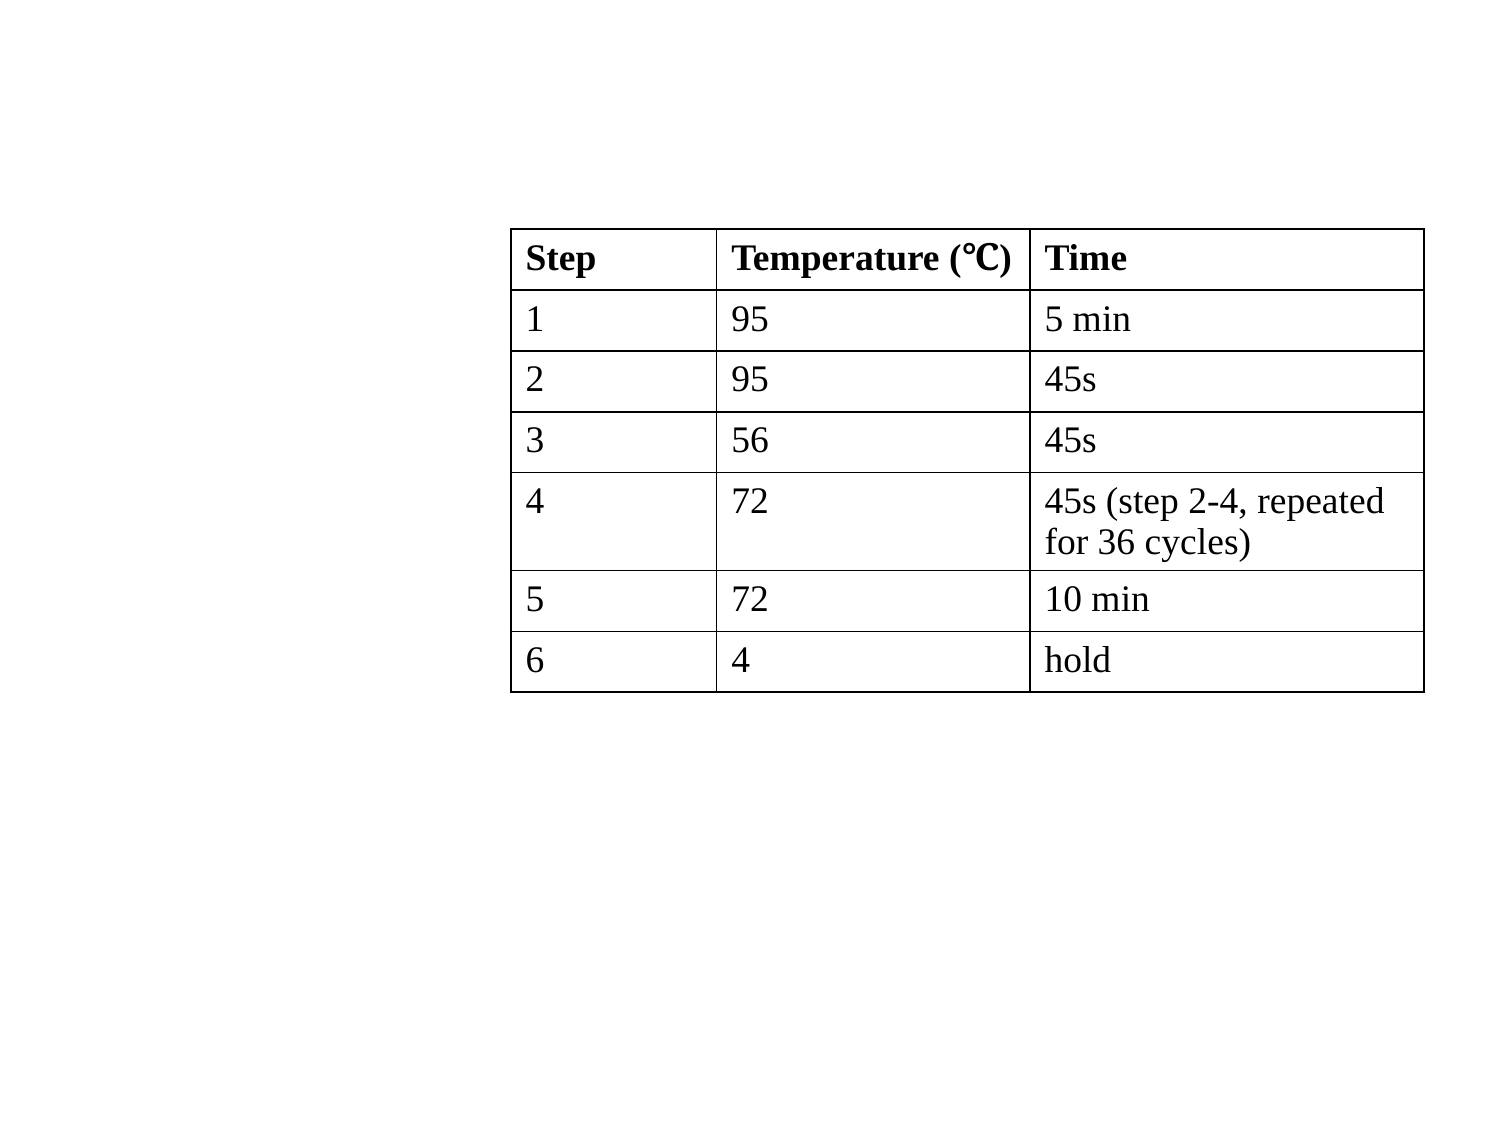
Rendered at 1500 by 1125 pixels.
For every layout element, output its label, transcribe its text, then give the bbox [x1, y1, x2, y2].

table_cell 4 [512, 473, 716, 570]
table_header Time [1031, 230, 1423, 289]
table_cell 10 min [1031, 571, 1423, 631]
table_cell 72 [717, 571, 1029, 631]
table_cell 95 [717, 291, 1029, 350]
table_cell 4 [717, 632, 1029, 691]
table_cell 72 [717, 473, 1029, 570]
table_header Temperature (℃) [717, 230, 1029, 289]
table_cell 45s [1031, 352, 1423, 411]
table_cell 6 [512, 632, 716, 691]
table_cell 5 min [1031, 291, 1423, 350]
table_cell 3 [512, 413, 716, 472]
table_cell 95 [717, 352, 1029, 411]
table_cell hold [1031, 632, 1423, 691]
table_cell 45s (step 2-4, repeated for 36 cycles) [1031, 473, 1423, 570]
table_cell 5 [512, 571, 716, 631]
table_cell 56 [717, 413, 1029, 472]
table_cell 45s [1031, 413, 1423, 472]
table_cell 2 [512, 352, 716, 411]
table_header Step [512, 230, 716, 289]
table_cell 1 [512, 291, 716, 350]
